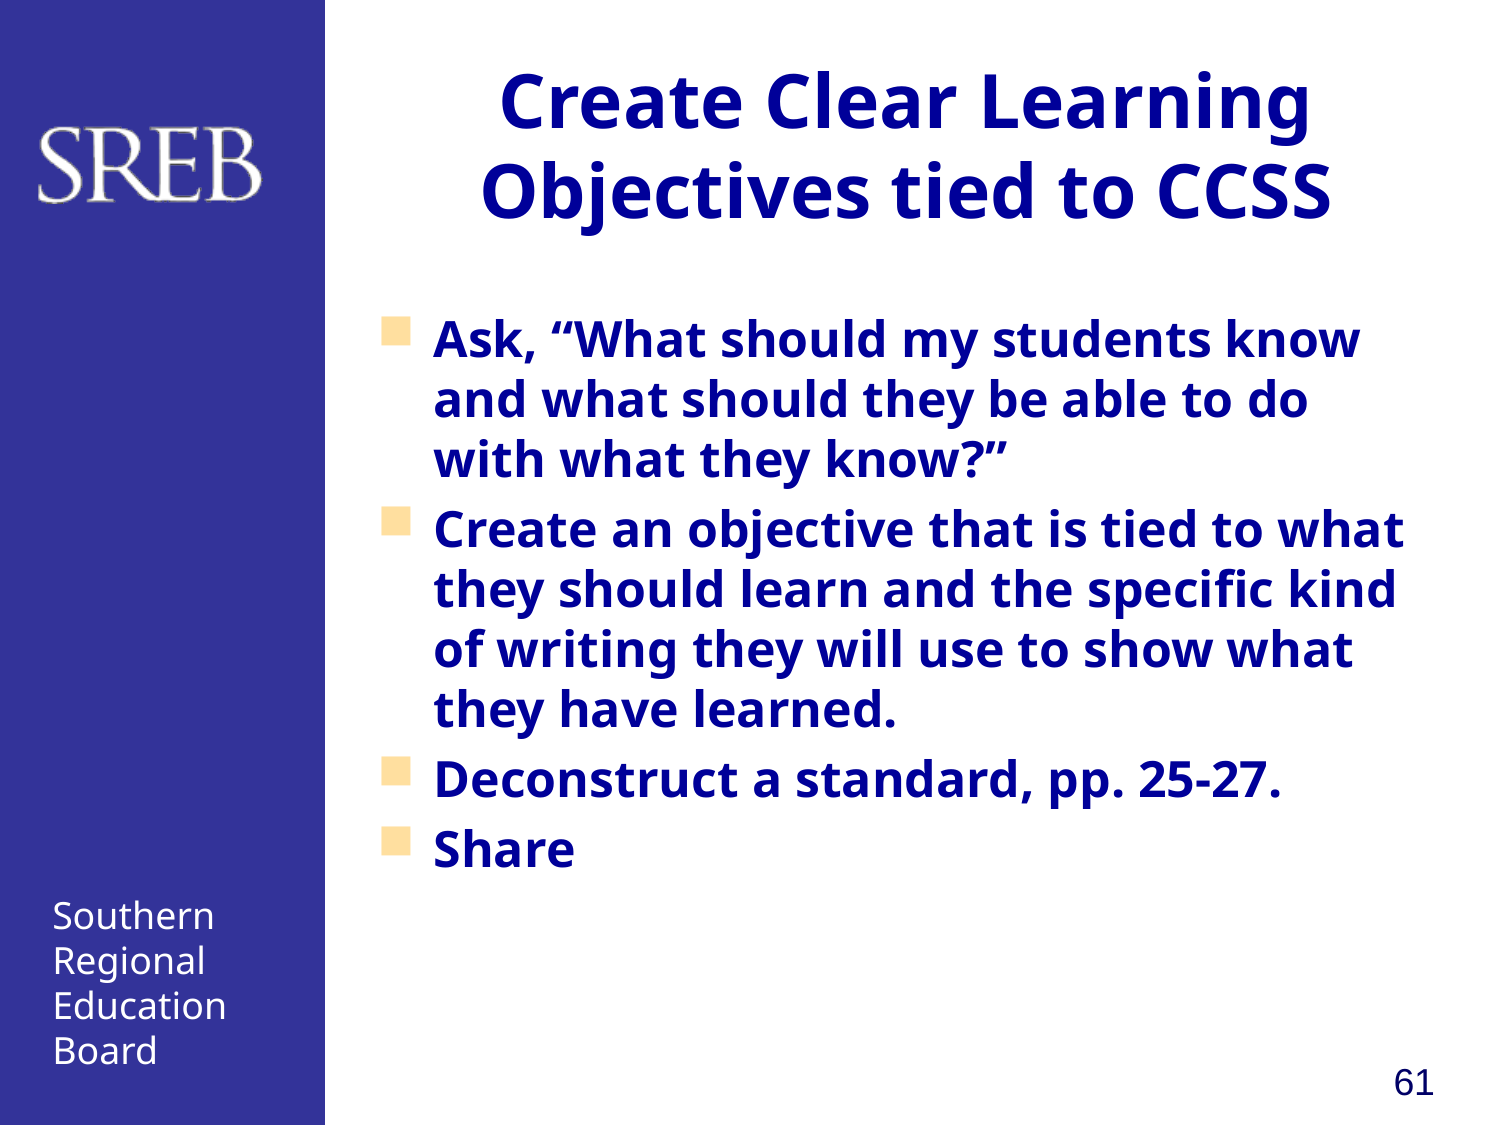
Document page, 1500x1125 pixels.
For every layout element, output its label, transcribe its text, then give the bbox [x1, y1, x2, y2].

list Ask, “What should my students know and what should they be able to do with what they know?” Create an objective that is tied to what they should learn and the specific kind of writing they will use to show what they have learned. Deconstruct a standard, pp. 25-27. Share [362, 299, 1451, 1026]
picture [37, 124, 263, 204]
title Create Clear Learning Objectives tied to CCSS [362, 49, 1451, 238]
slide_number 61 [1124, 1049, 1451, 1125]
